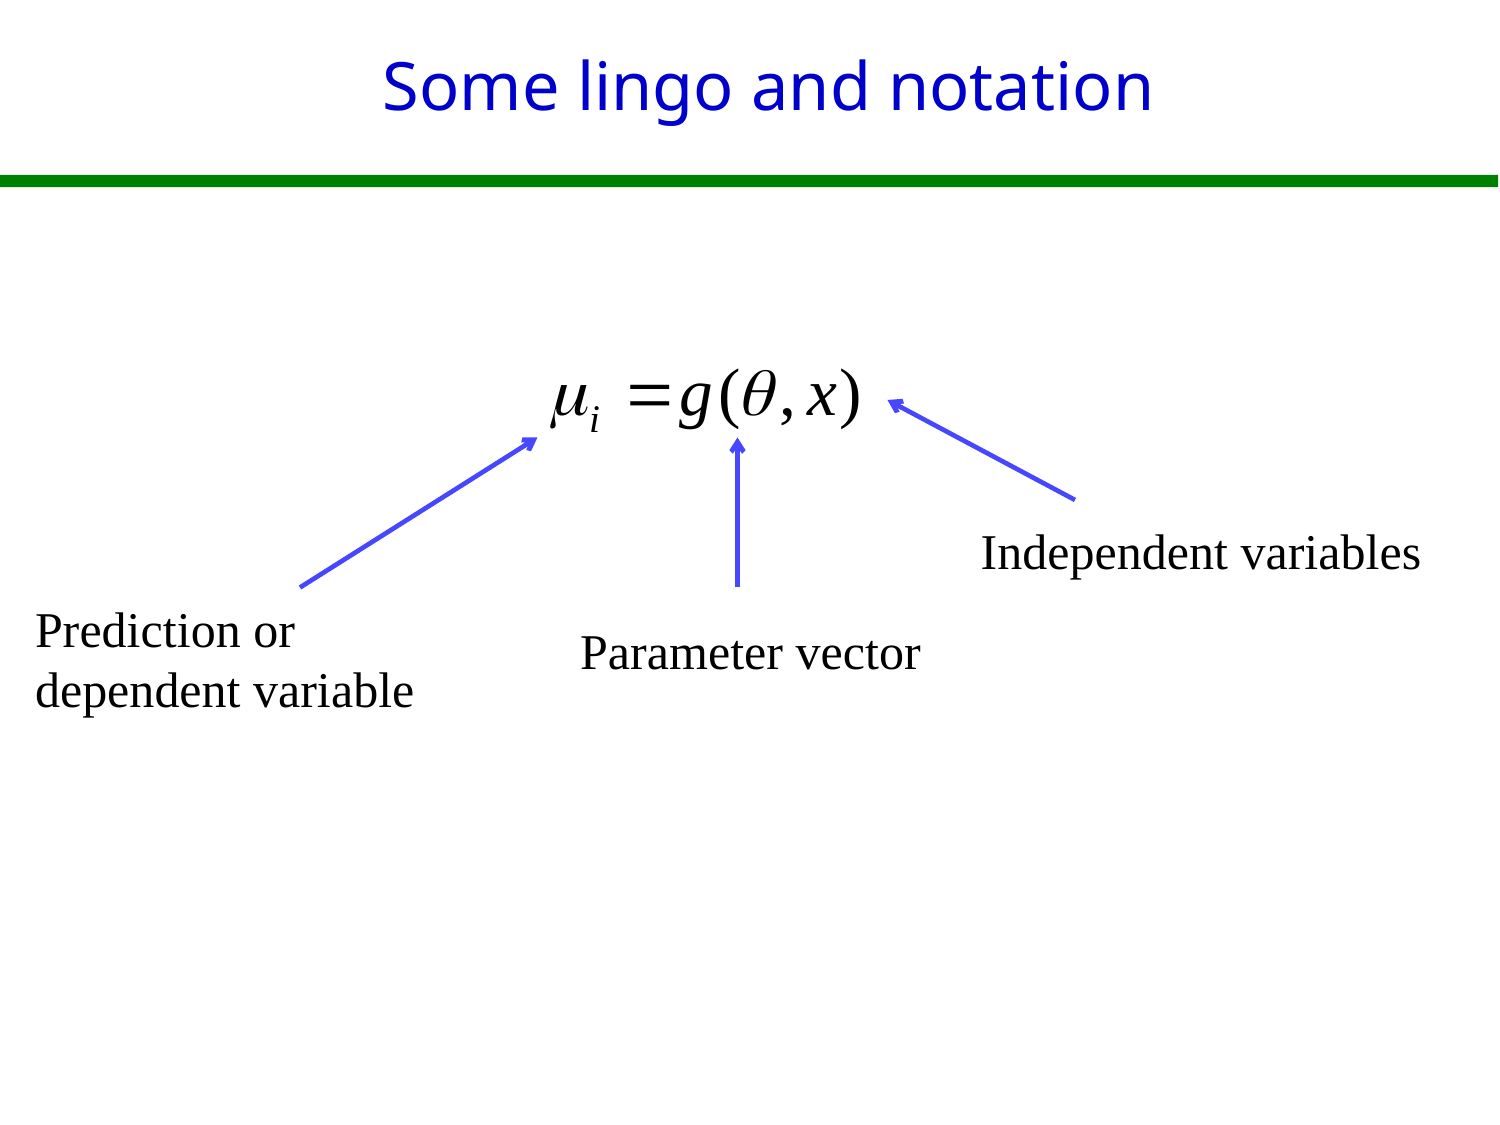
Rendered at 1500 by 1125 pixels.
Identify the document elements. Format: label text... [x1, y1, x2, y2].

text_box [537, 349, 874, 648]
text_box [299, 437, 538, 588]
text_box Independent variables [965, 512, 1437, 588]
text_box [887, 399, 1076, 501]
title Some lingo and notation [124, 11, 1414, 131]
text_box Parameter vector [565, 612, 937, 688]
text_box Prediction or dependent variable [20, 590, 450, 726]
